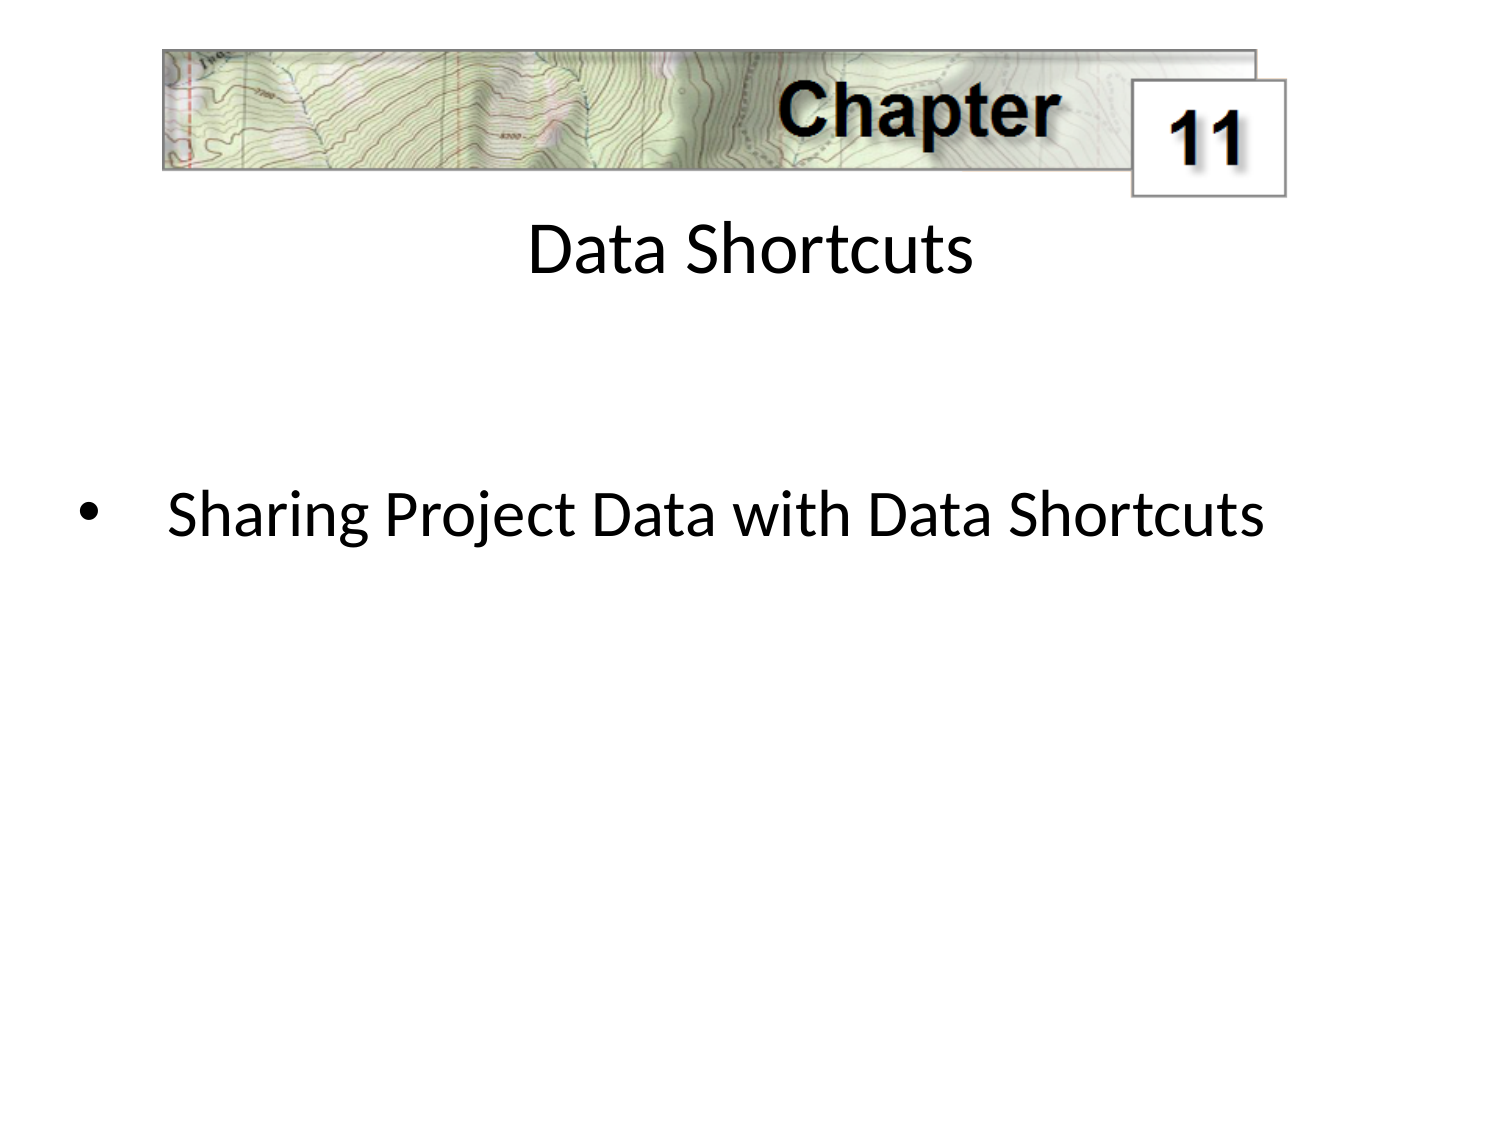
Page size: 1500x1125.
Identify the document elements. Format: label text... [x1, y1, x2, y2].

subtitle Sharing Project Data with Data Shortcuts [62, 462, 1427, 888]
picture [162, 49, 1311, 226]
title Data Shortcuts [76, 187, 1427, 300]
